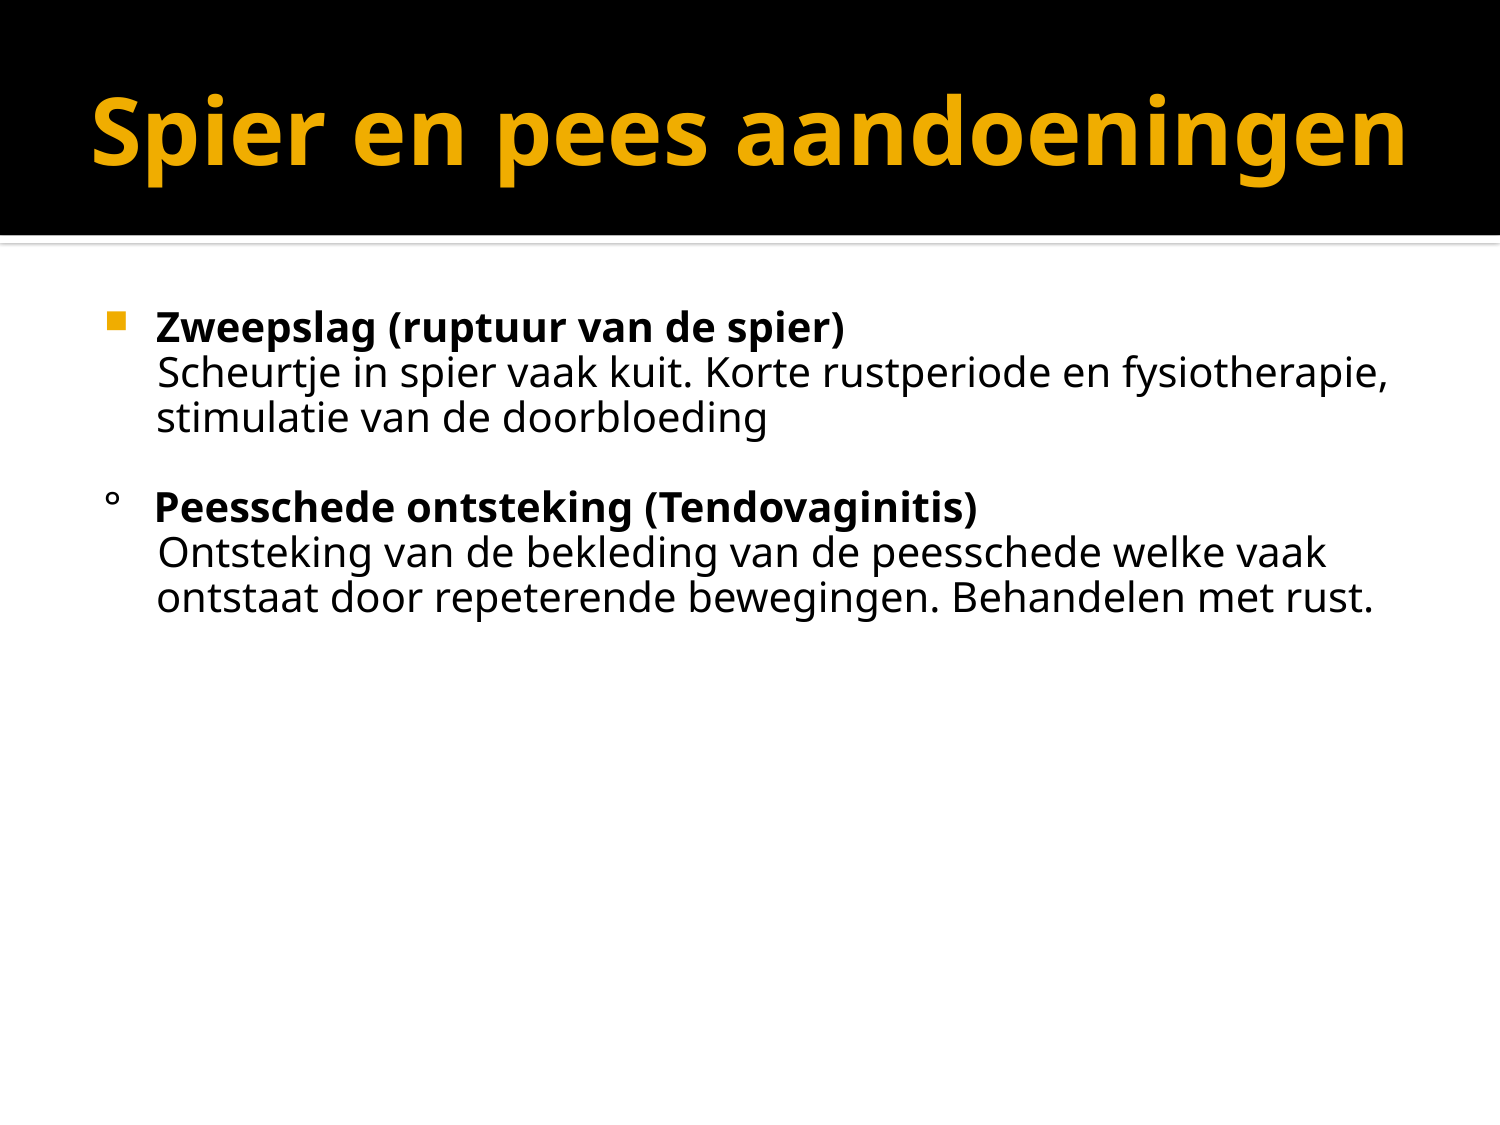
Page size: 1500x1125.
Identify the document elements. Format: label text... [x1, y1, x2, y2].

list Zweepslag (ruptuur van de spier) Scheurtje in spier vaak kuit. Korte rustperiode en fysiotherapie, stimulatie van de doorbloeding ° Peesschede ontsteking (Tendovaginitis) Ontsteking van de bekleding van de peesschede welke vaak ontstaat door repeterende bewegingen. Behandelen met rust. [75, 291, 1425, 1050]
title Spier en pees aandoeningen [75, 25, 1425, 231]
